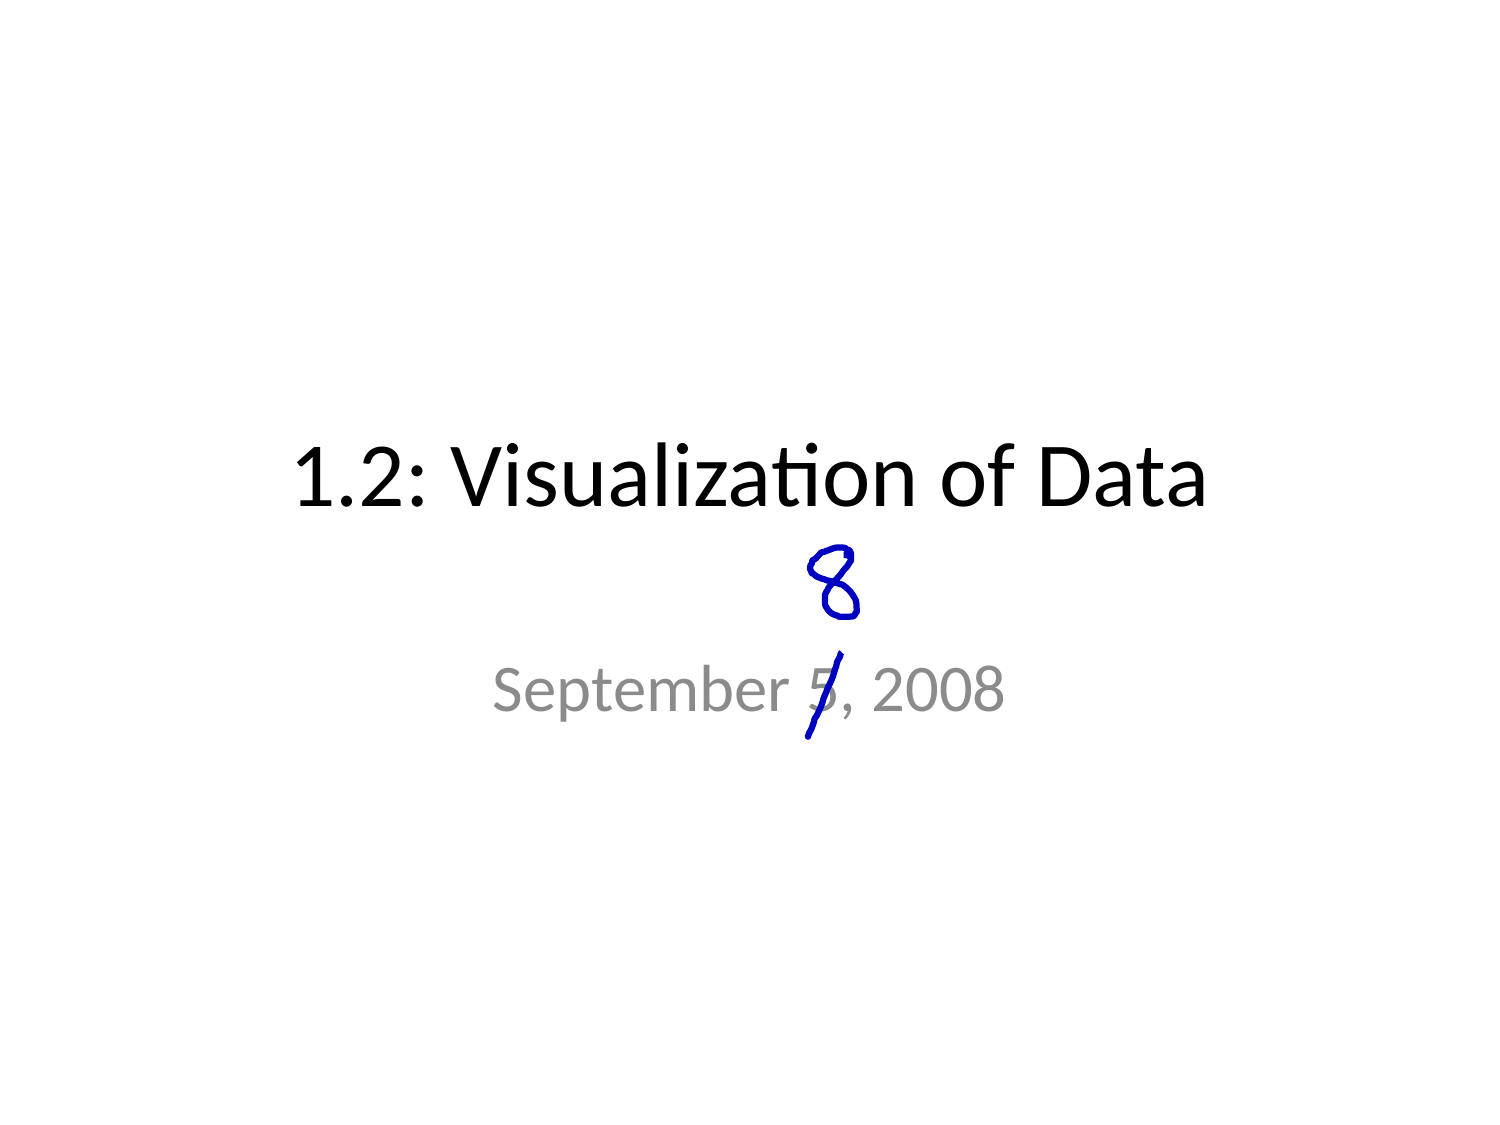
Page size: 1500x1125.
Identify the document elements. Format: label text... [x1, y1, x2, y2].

text_box [807, 651, 843, 738]
title 1.2: Visualization of Data [112, 349, 1388, 591]
subtitle September 5, 2008 [225, 637, 1275, 925]
text_box [809, 546, 858, 618]
